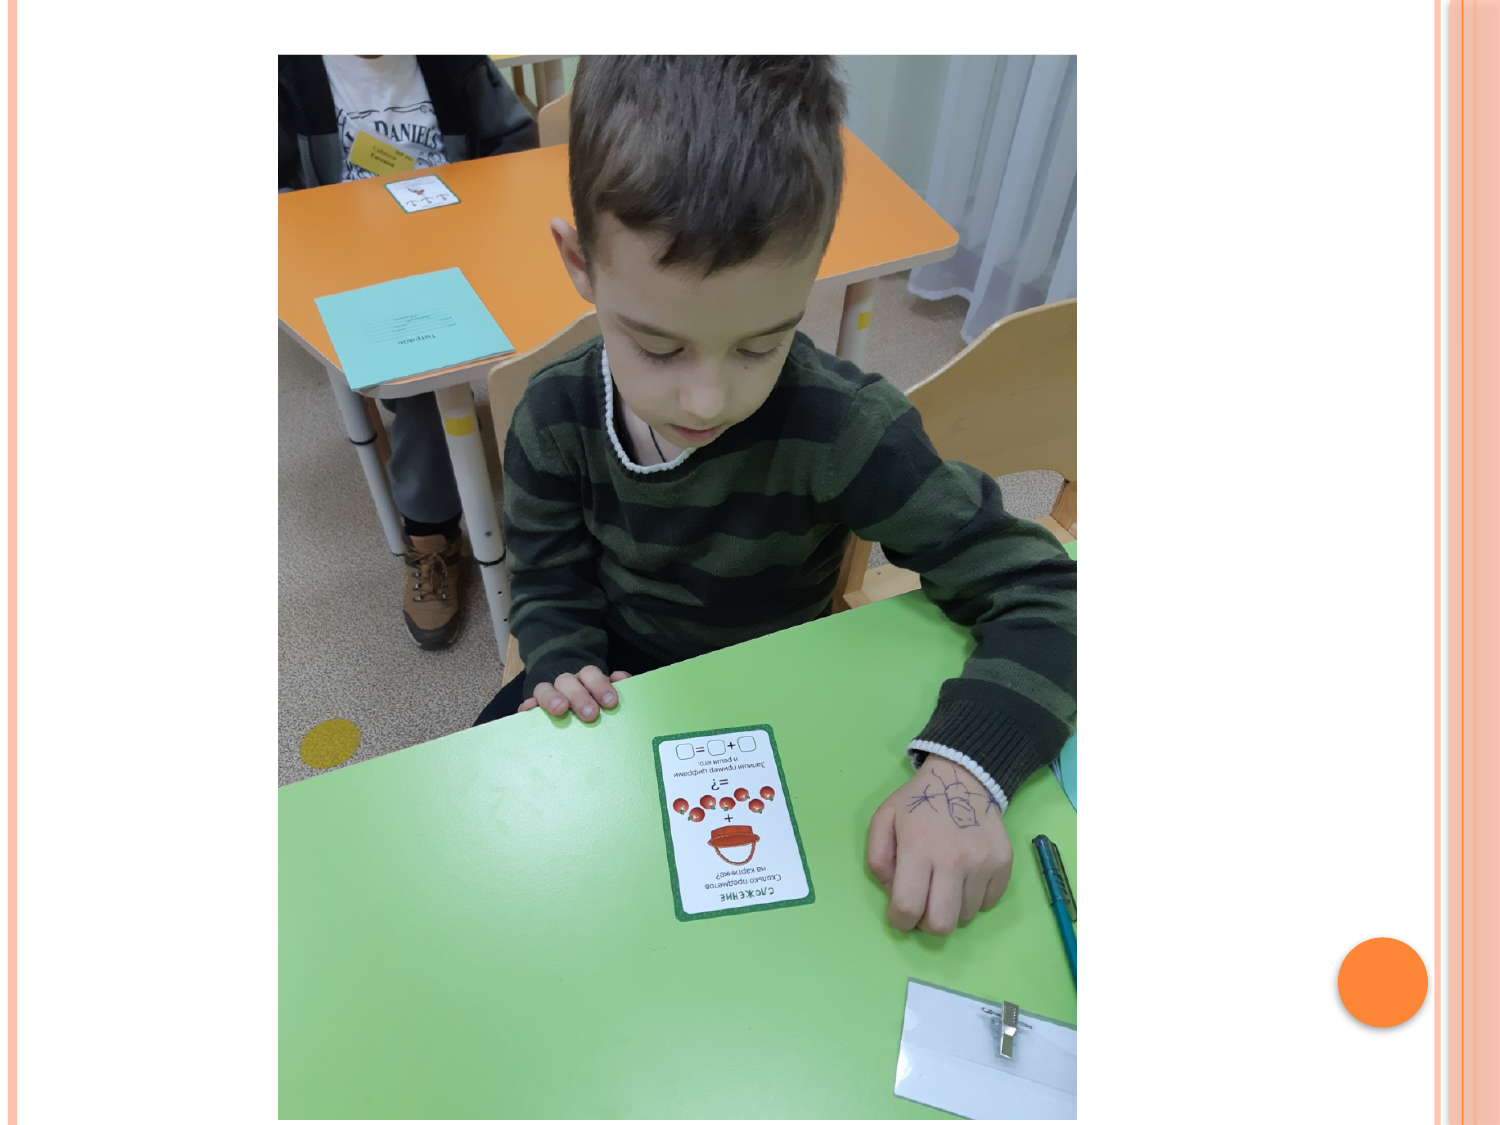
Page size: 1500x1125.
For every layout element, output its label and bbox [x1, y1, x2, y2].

picture [278, 988, 1077, 1119]
picture [278, 56, 1077, 186]
list [143, 186, 1211, 988]
